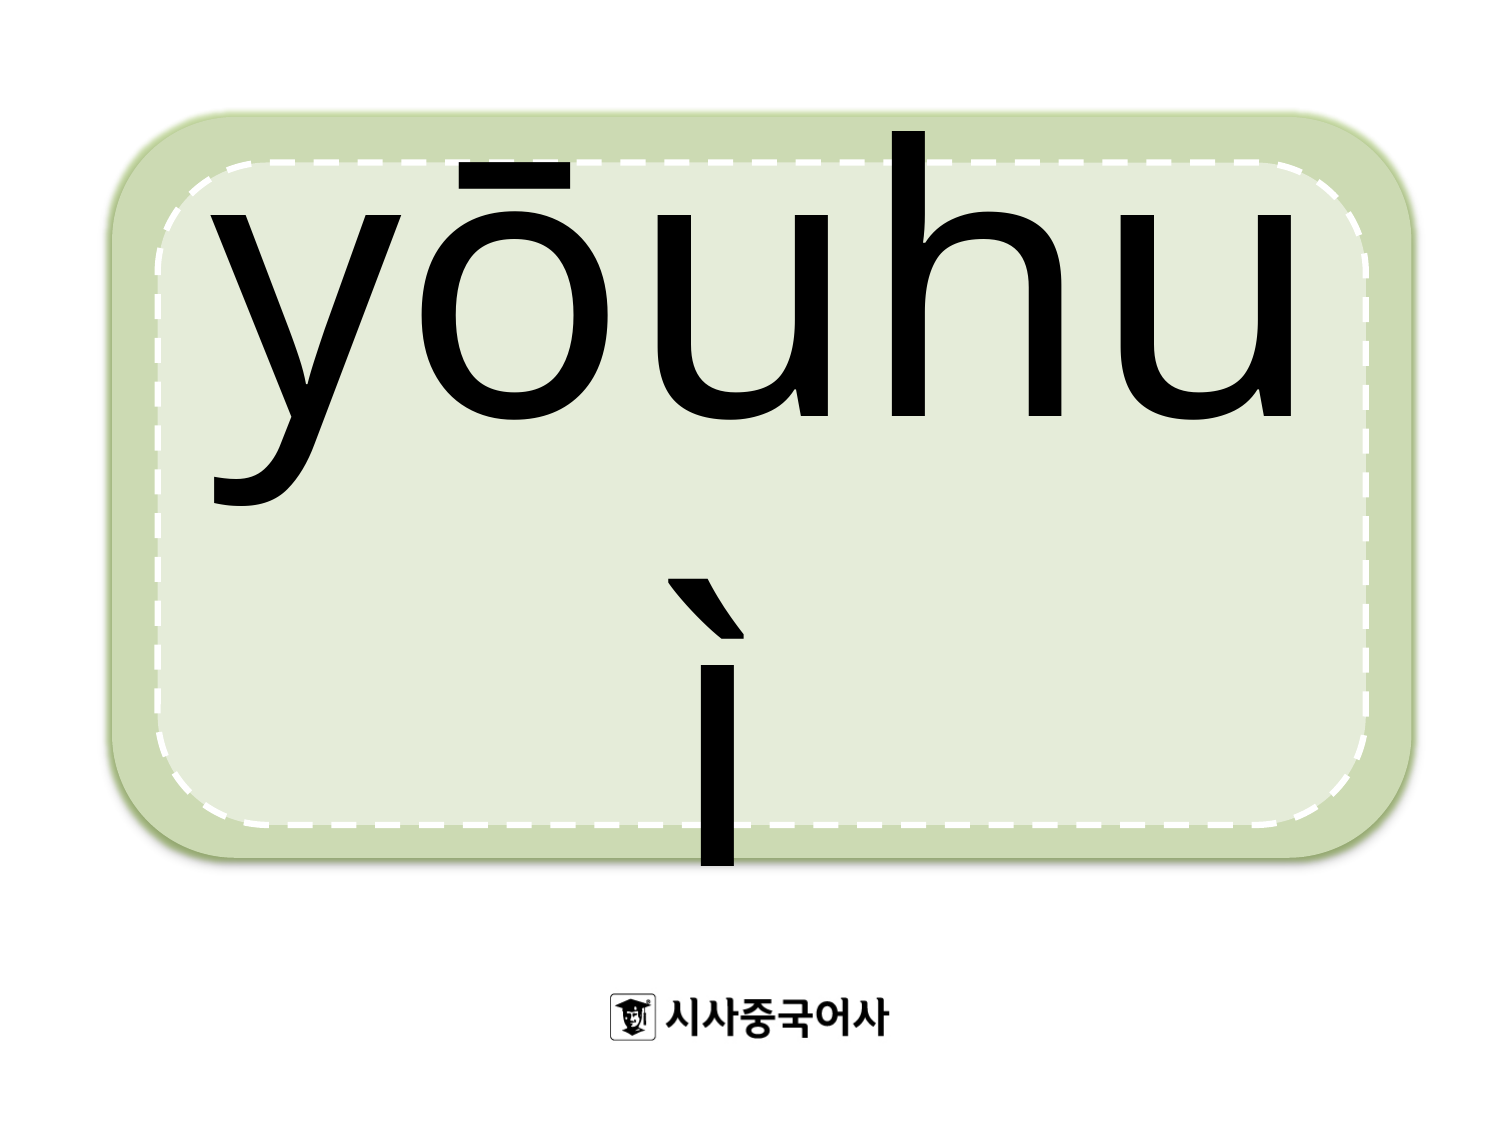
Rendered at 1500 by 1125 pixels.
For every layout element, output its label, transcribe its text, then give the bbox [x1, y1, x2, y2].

text_box yōuhuì [162, 159, 1371, 823]
picture [602, 987, 898, 1047]
